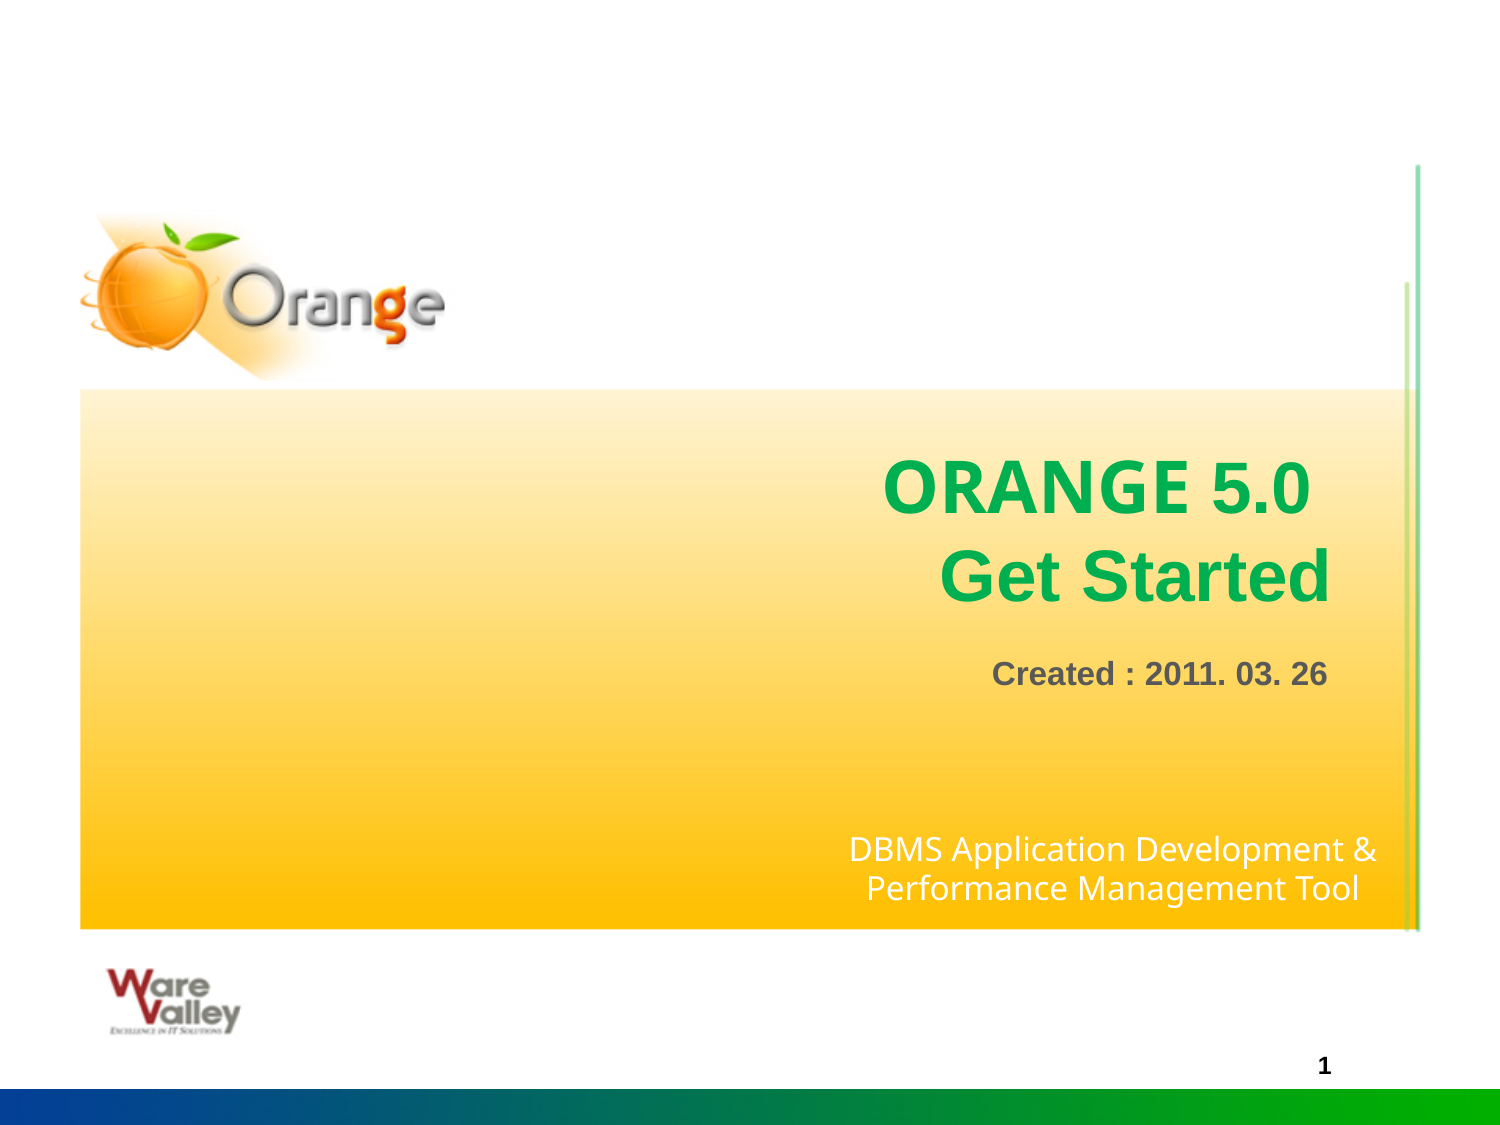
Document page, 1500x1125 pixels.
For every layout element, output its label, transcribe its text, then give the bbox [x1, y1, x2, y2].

picture [422, 1089, 1500, 1125]
picture [79, 163, 1422, 1040]
slide_number 1 [1149, 1042, 1500, 1103]
picture [0, 1089, 313, 1125]
